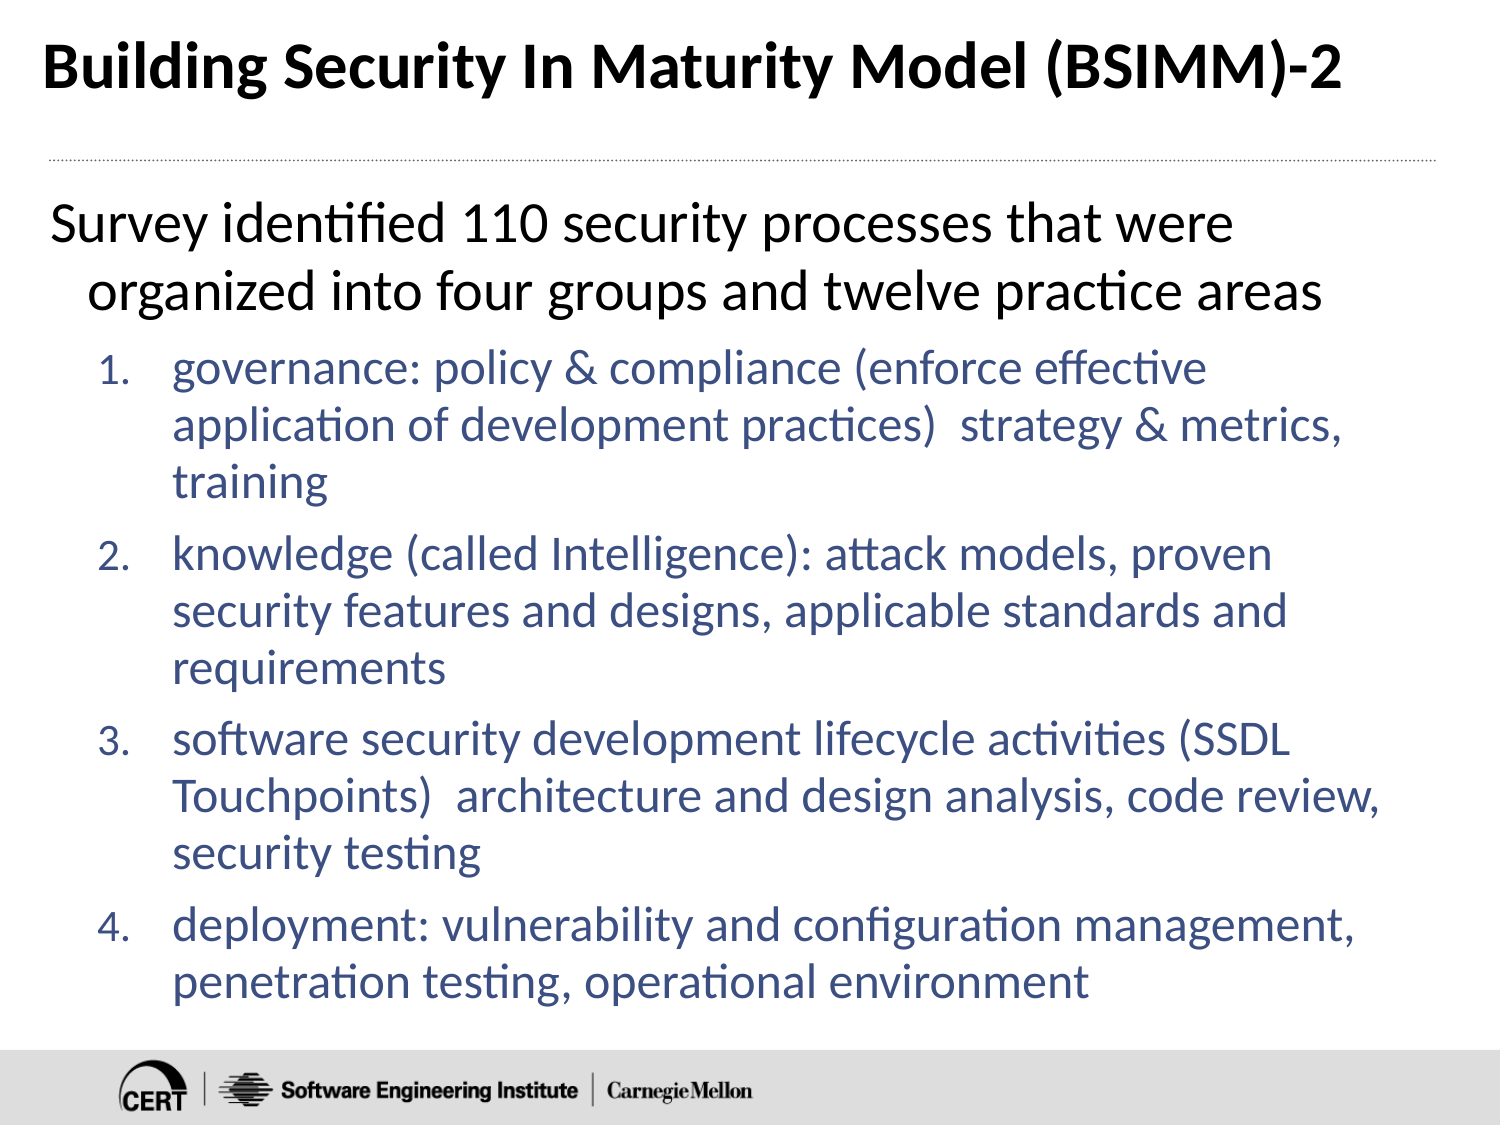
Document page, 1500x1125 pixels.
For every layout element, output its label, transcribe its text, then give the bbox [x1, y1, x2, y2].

title Building Security In Maturity Model (BSIMM)-2 [42, 37, 1434, 155]
list Survey identified 110 security processes that were organized into four groups and twelve practice areas governance: policy & compliance (enforce effective application of development practices) strategy & metrics, training knowledge (called Intelligence): attack models, proven security features and designs, applicable standards and requirements software security development lifecycle activities (SSDL Touchpoints) architecture and design analysis, code review, security testing deployment: vulnerability and configuration management, penetration testing, operational environment [49, 187, 1438, 1001]
picture [102, 1056, 765, 1117]
